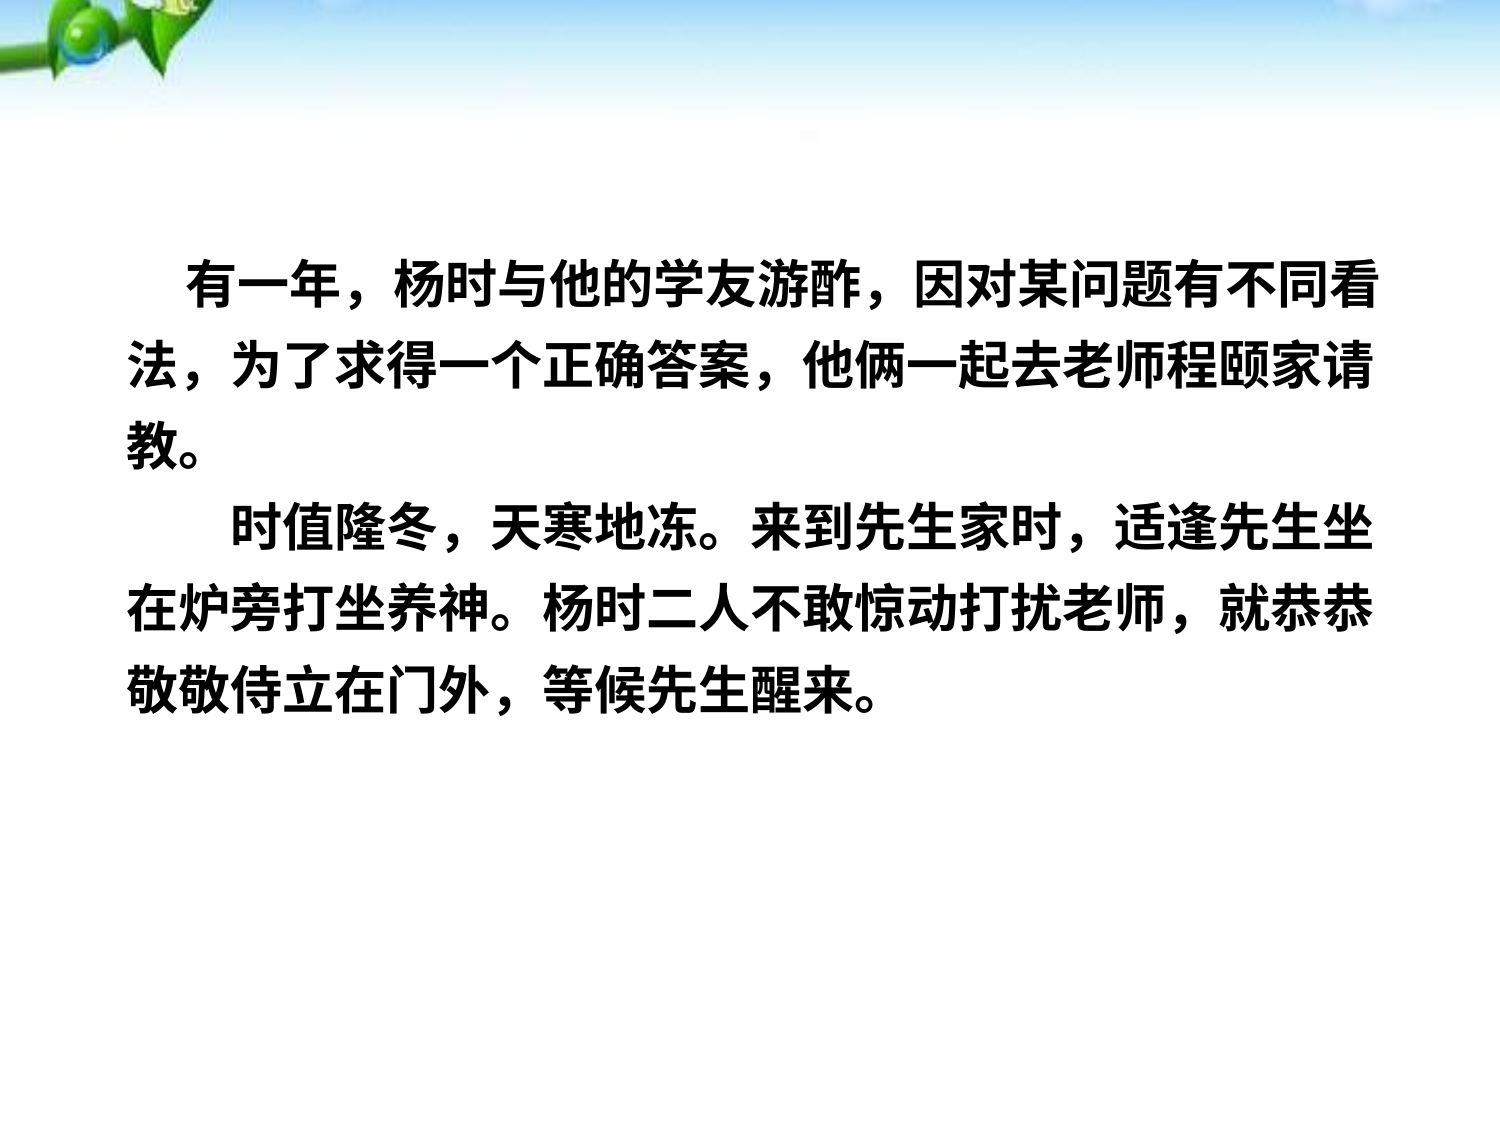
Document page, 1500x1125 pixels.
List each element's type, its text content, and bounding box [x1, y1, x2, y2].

picture [0, 0, 1500, 1125]
text_box 有一年，杨时与他的学友游酢，因对某问题有不同看法，为了求得一个正确答案，他俩一起去老师程颐家请教。 时值隆冬，天寒地冻。来到先生家时，适逢先生坐在炉旁打坐养神。杨时二人不敢惊动打扰老师，就恭恭敬敬侍立在门外，等候先生醒来。 [111, 224, 1402, 727]
